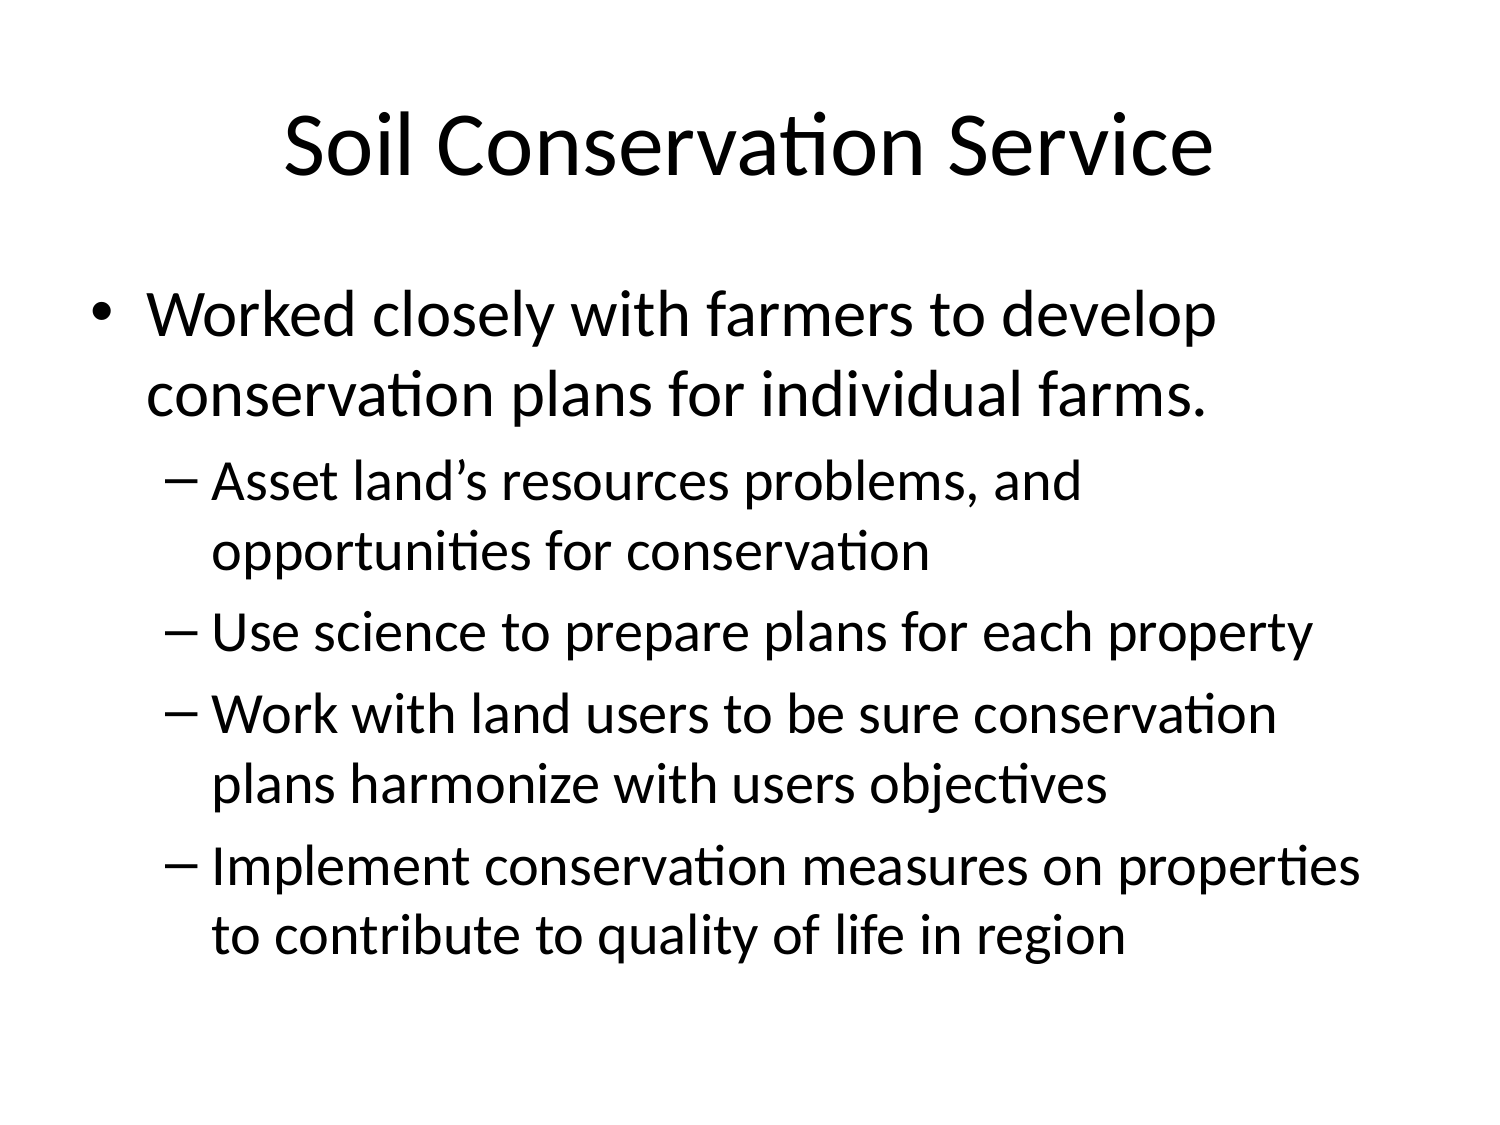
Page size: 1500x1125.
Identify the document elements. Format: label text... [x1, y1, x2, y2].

title Soil Conservation Service [75, 45, 1425, 233]
list Worked closely with farmers to develop conservation plans for individual farms. Asset land’s resources problems, and opportunities for conservation Use science to prepare plans for each property Work with land users to be sure conservation plans harmonize with users objectives Implement conservation measures on properties to contribute to quality of life in region [75, 262, 1425, 1005]
